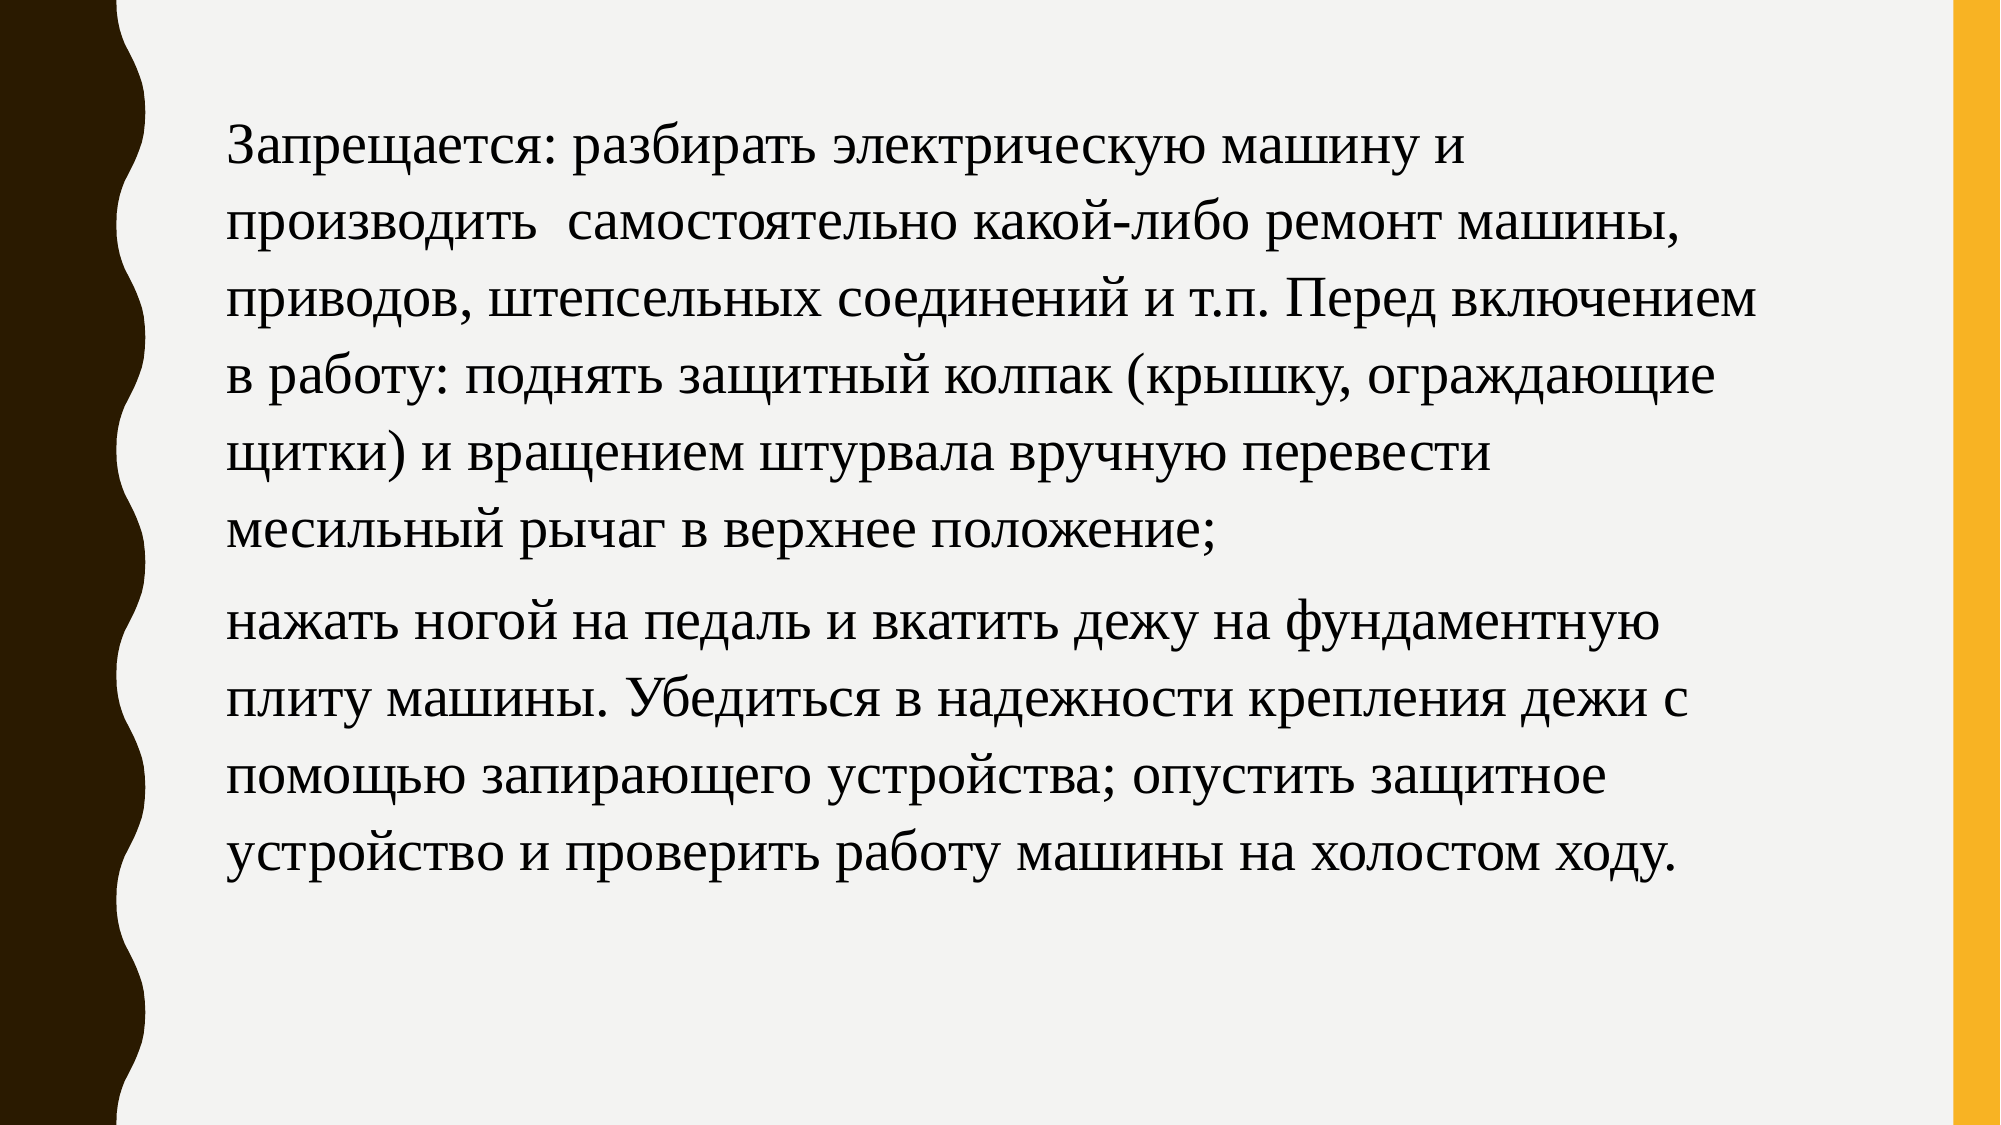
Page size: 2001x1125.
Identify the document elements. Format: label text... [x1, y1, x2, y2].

list Запрещается: разбирать электрическую машину и производить самостоятельно какой-либо ремонт машины, приводов, штепсельных соединений и т.п. Перед включением в работу: поднять защитный колпак (крышку, ограждающие щитки) и вращением штурвала вручную перевести месильный рычаг в верхнее положение; нажать ногой на педаль и вкатить дежу на фундаментную плиту машины. Убедиться в надежности крепления дежи с помощью запирающего устройства; опустить защитное устройство и проверить работу машины на холостом ходу. [211, 90, 1789, 232]
